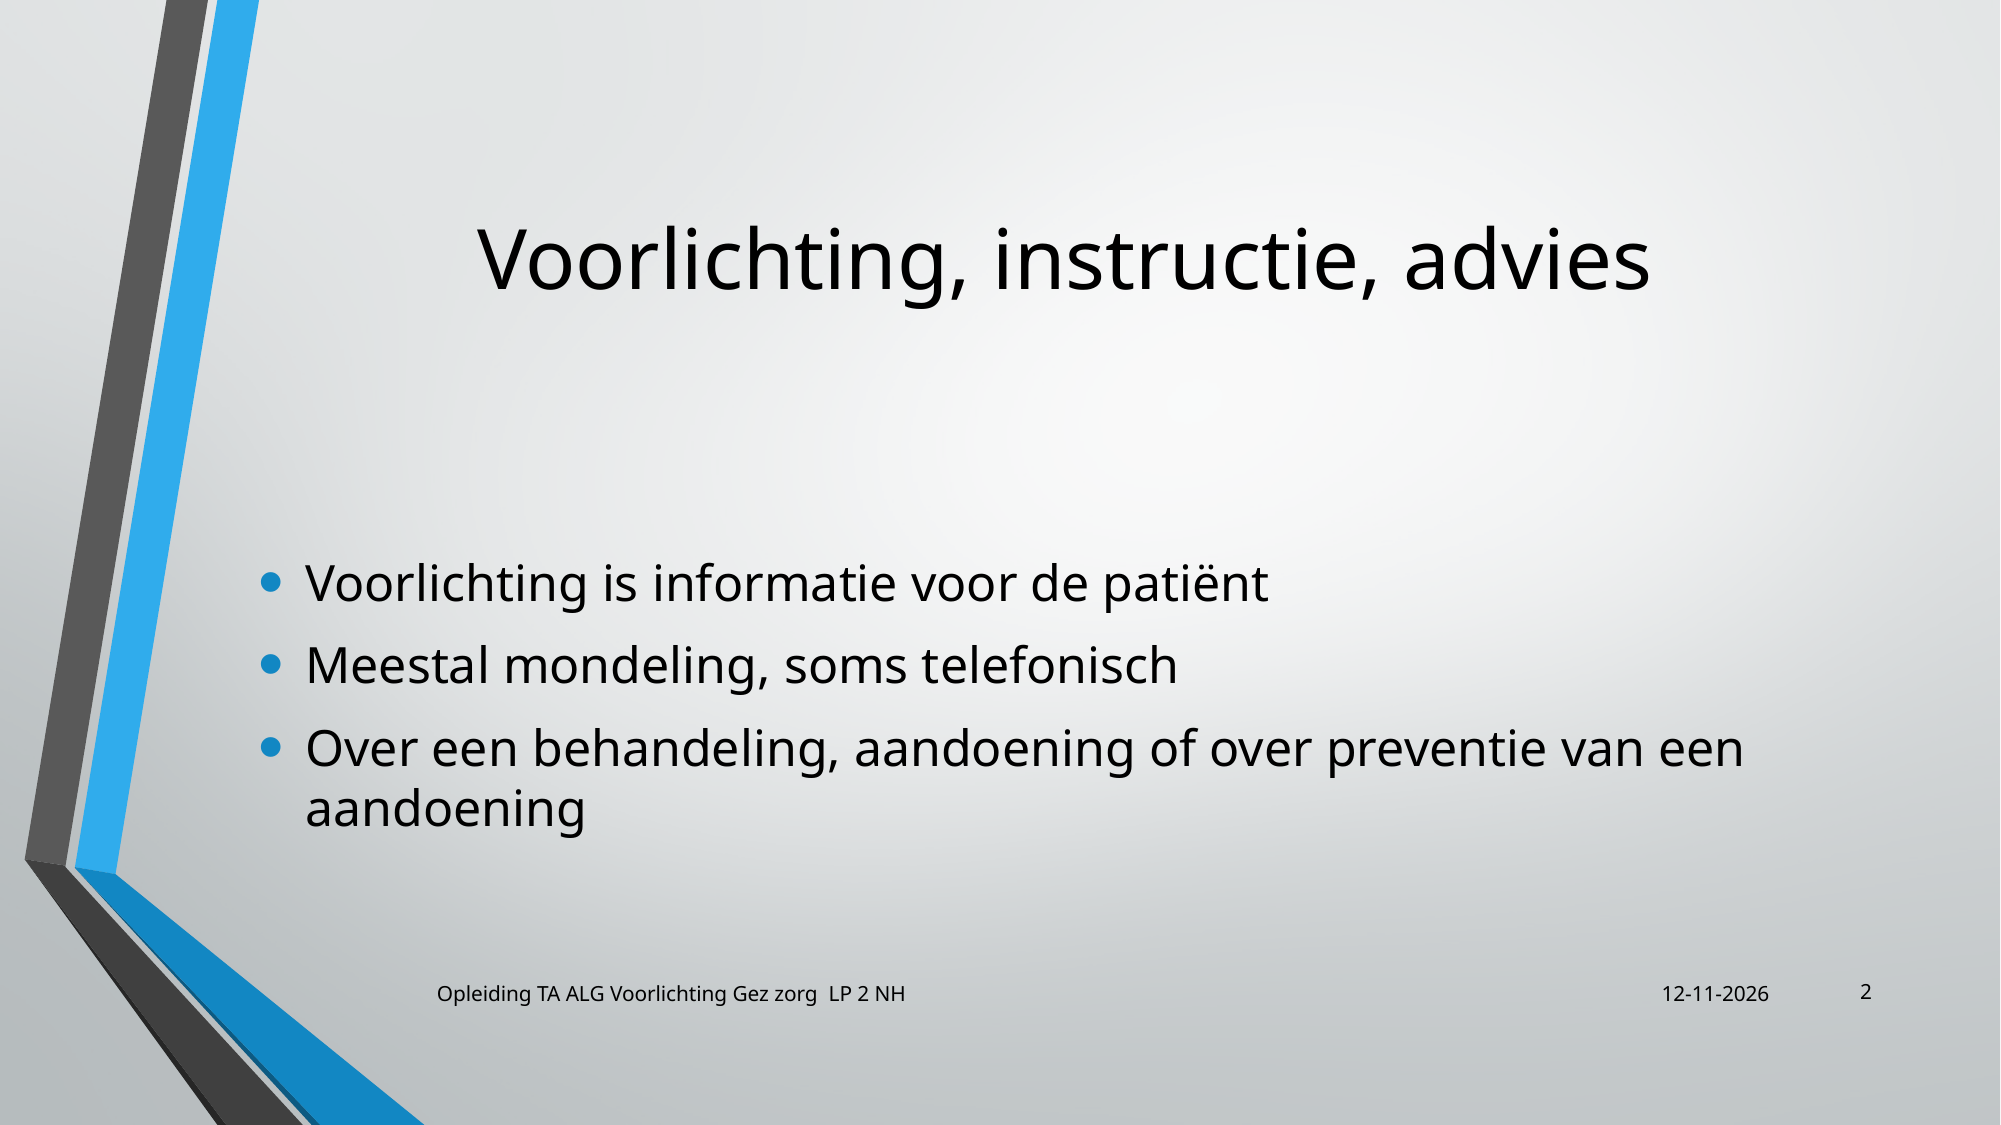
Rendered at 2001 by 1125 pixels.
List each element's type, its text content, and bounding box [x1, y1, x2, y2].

slide_number 2 [1796, 962, 1887, 1023]
footer Opleiding TA ALG Voorlichting Gez zorg LP 2 NH [421, 965, 1584, 1025]
list Voorlichting is informatie voor de patiënt Meestal mondeling, soms telefonisch Over een behandeling, aandoening of over preventie van een aandoening [243, 437, 1887, 950]
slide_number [1596, 965, 1784, 1025]
title Voorlichting, instructie, advies [243, 112, 1887, 400]
